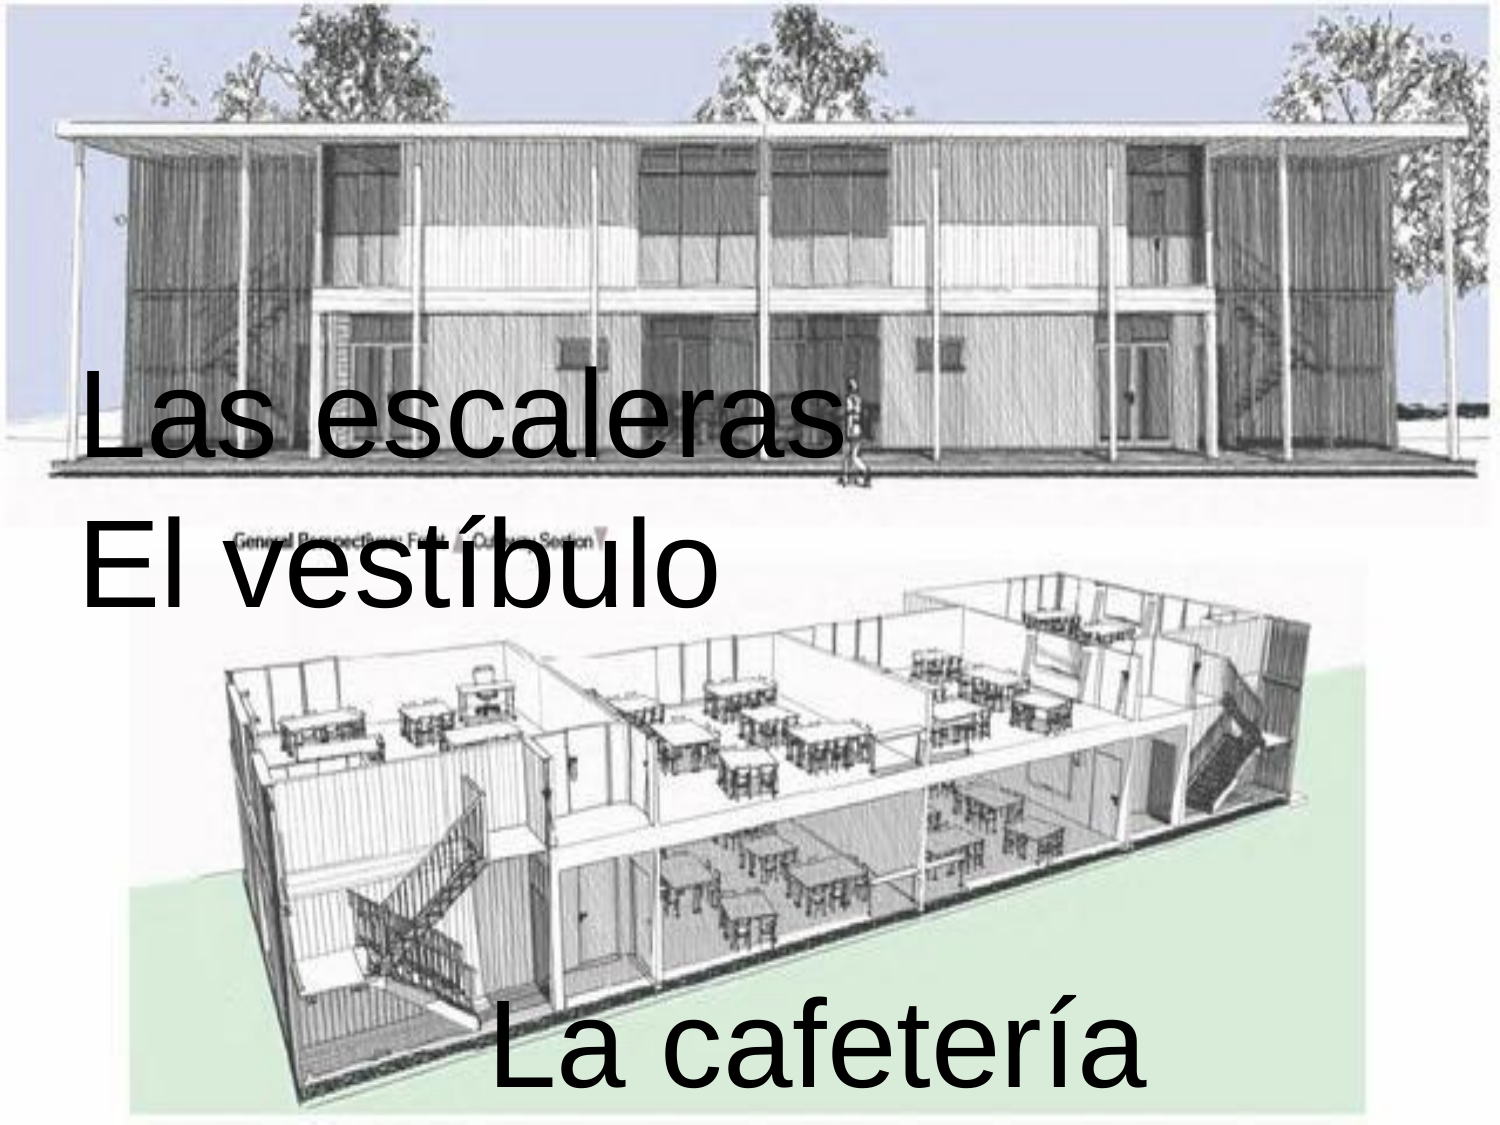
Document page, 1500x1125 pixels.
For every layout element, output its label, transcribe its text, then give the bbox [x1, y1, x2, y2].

text_box [0, 0, 1500, 1125]
text_box La cafetería [472, 947, 1194, 1125]
text_box Las escaleras El vestíbulo [62, 317, 1238, 629]
